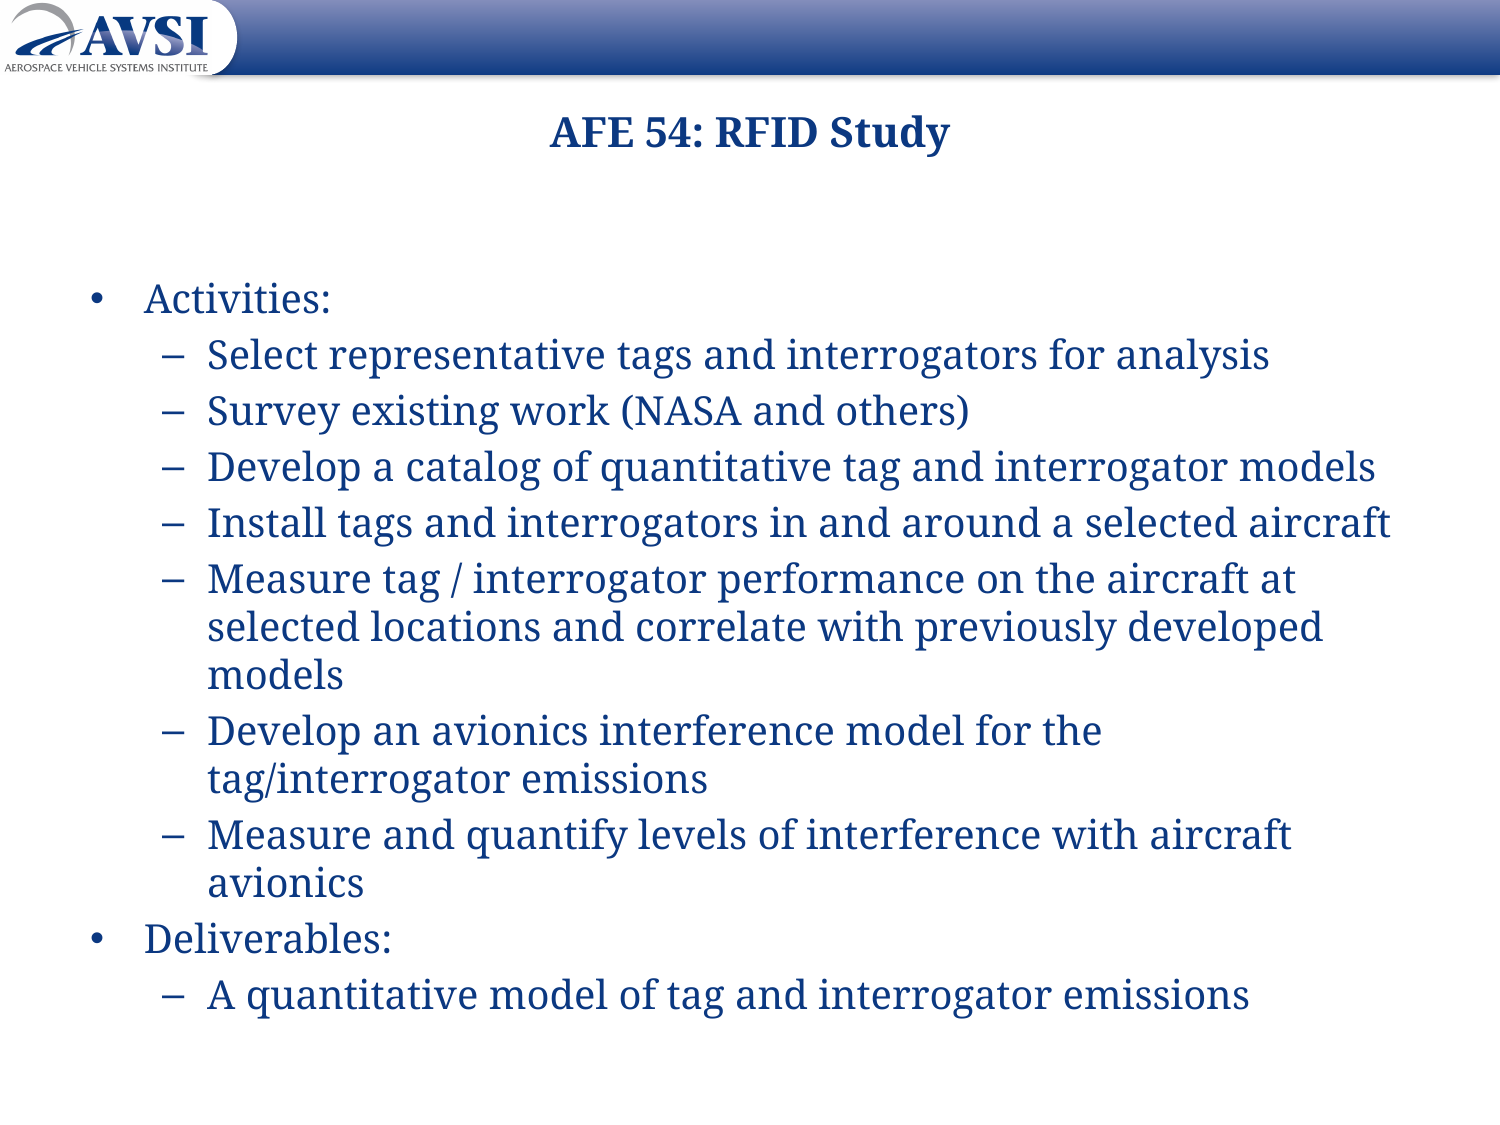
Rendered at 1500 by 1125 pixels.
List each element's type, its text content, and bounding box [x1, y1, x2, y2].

picture [0, 0, 212, 75]
list Activities: Select representative tags and interrogators for analysis Survey existing work (NASA and others) Develop a catalog of quantitative tag and interrogator models Install tags and interrogators in and around a selected aircraft Measure tag / interrogator performance on the aircraft at selected locations and correlate with previously developed models Develop an avionics interference model for the tag/interrogator emissions Measure and quantify levels of interference with aircraft avionics Deliverables: A quantitative model of tag and interrogator emissions [75, 210, 1425, 1036]
title AFE 54: RFID Study [75, 75, 1425, 188]
